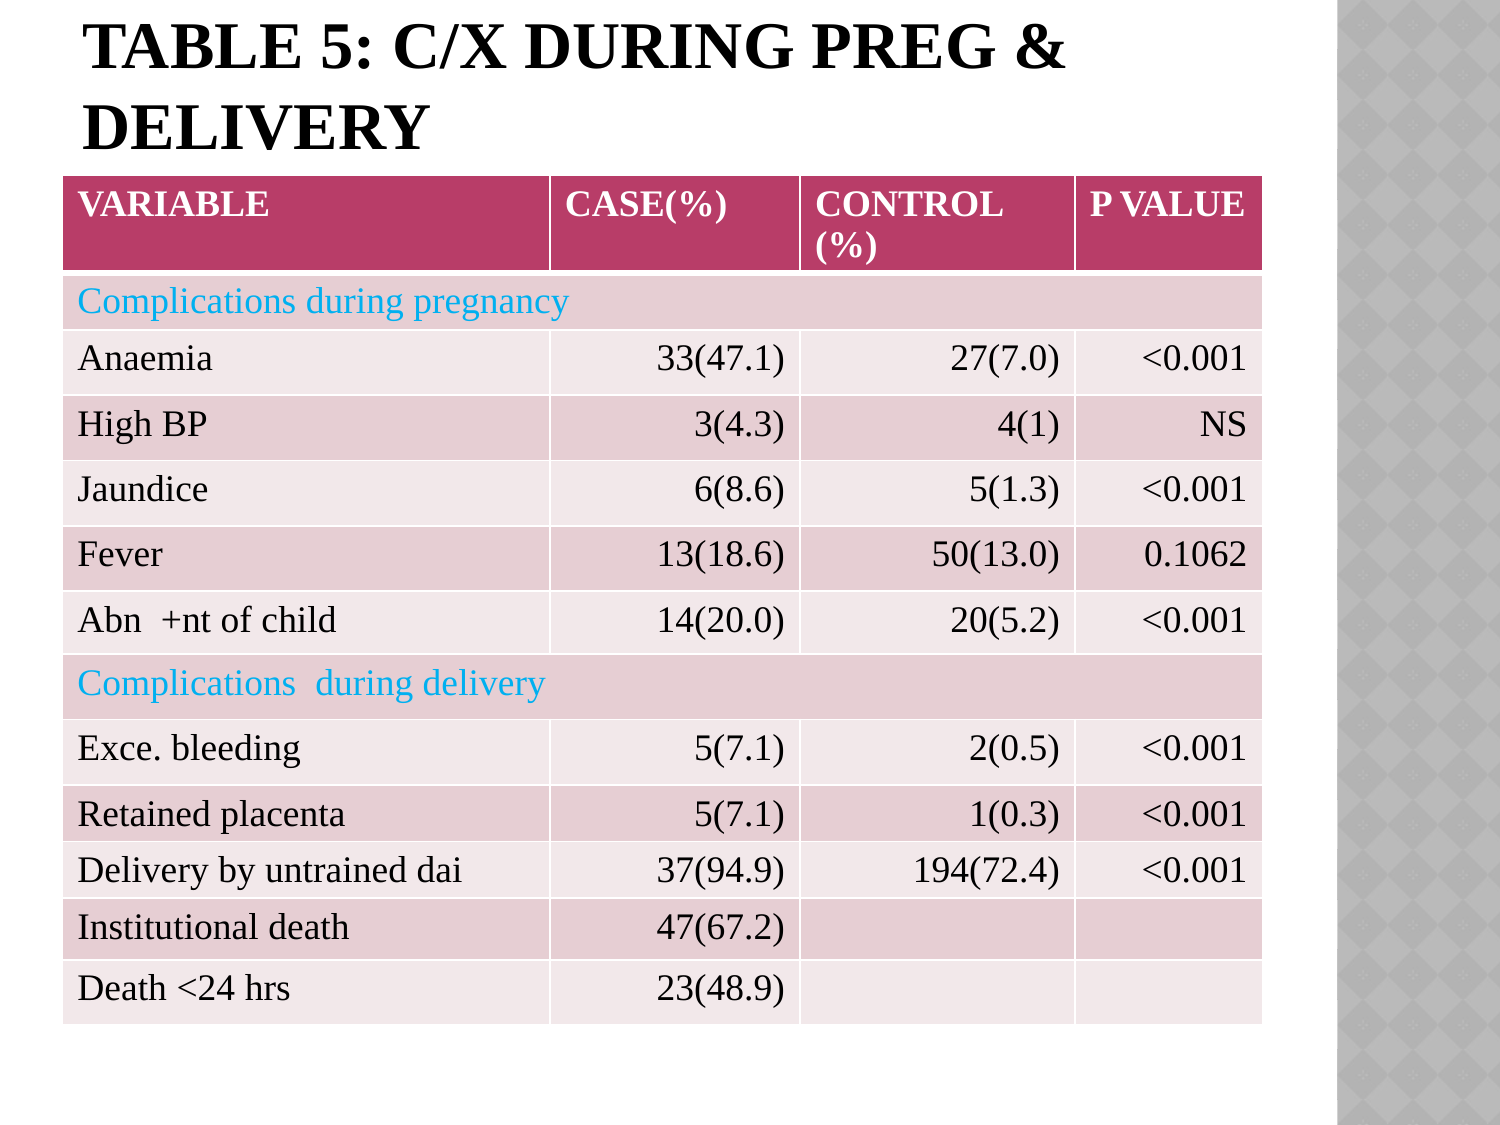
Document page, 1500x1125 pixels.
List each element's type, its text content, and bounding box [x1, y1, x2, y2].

table_cell <0.001 [1076, 720, 1262, 784]
table_cell 14(20.0) [551, 592, 799, 653]
table_cell 33(47.1) [551, 331, 799, 394]
table_cell Jaundice [63, 461, 549, 525]
table_cell Death <24 hrs [63, 961, 549, 1024]
table_cell 47(67.2) [551, 899, 799, 959]
table_cell 20(5.2) [801, 592, 1074, 653]
table_cell High BP [63, 396, 549, 460]
table_cell 5(7.1) [551, 786, 799, 841]
table_cell 23(48.9) [551, 961, 799, 1024]
table_cell 5(7.1) [551, 720, 799, 784]
table_cell Institutional death [63, 899, 549, 959]
table_cell <0.001 [1076, 331, 1262, 394]
table_cell 4(1) [801, 396, 1074, 460]
table_cell [801, 961, 1074, 1024]
table_cell [801, 899, 1074, 959]
table_cell 6(8.6) [551, 461, 799, 525]
table_cell <0.001 [1076, 786, 1262, 841]
table_cell [1076, 961, 1262, 1024]
table_cell 27(7.0) [801, 331, 1074, 394]
table_header P VALUE [1076, 176, 1262, 270]
table_header VARIABLE [63, 176, 549, 270]
table_cell 3(4.3) [551, 396, 799, 460]
table_cell <0.001 [1076, 842, 1262, 897]
table_cell 50(13.0) [801, 527, 1074, 590]
table_cell 5(1.3) [801, 461, 1074, 525]
table_cell NS [1076, 396, 1262, 460]
title TABLE 5: C/X DURING PREG & DELIVERY [75, 0, 1263, 163]
table_cell <0.001 [1076, 592, 1262, 653]
table_cell 0.1062 [1076, 527, 1262, 590]
table_cell Fever [63, 527, 549, 590]
table_header CONTROL (%) [801, 176, 1074, 270]
table_cell Complications during delivery [63, 655, 1262, 719]
table_header CASE(%) [551, 176, 799, 270]
table_cell Retained placenta [63, 786, 549, 841]
table_cell Exce. bleeding [63, 720, 549, 784]
table_cell <0.001 [1076, 461, 1262, 525]
table_cell 37(94.9) [551, 842, 799, 897]
table_cell 1(0.3) [801, 786, 1074, 841]
table_cell 13(18.6) [551, 527, 799, 590]
table_cell Anaemia [63, 331, 549, 394]
table_cell Abn +nt of child [63, 592, 549, 653]
table_cell 2(0.5) [801, 720, 1074, 784]
table_cell [1076, 899, 1262, 959]
table_cell Delivery by untrained dai [63, 842, 549, 897]
table_cell 194(72.4) [801, 842, 1074, 897]
table_cell Complications during pregnancy [63, 276, 1262, 329]
